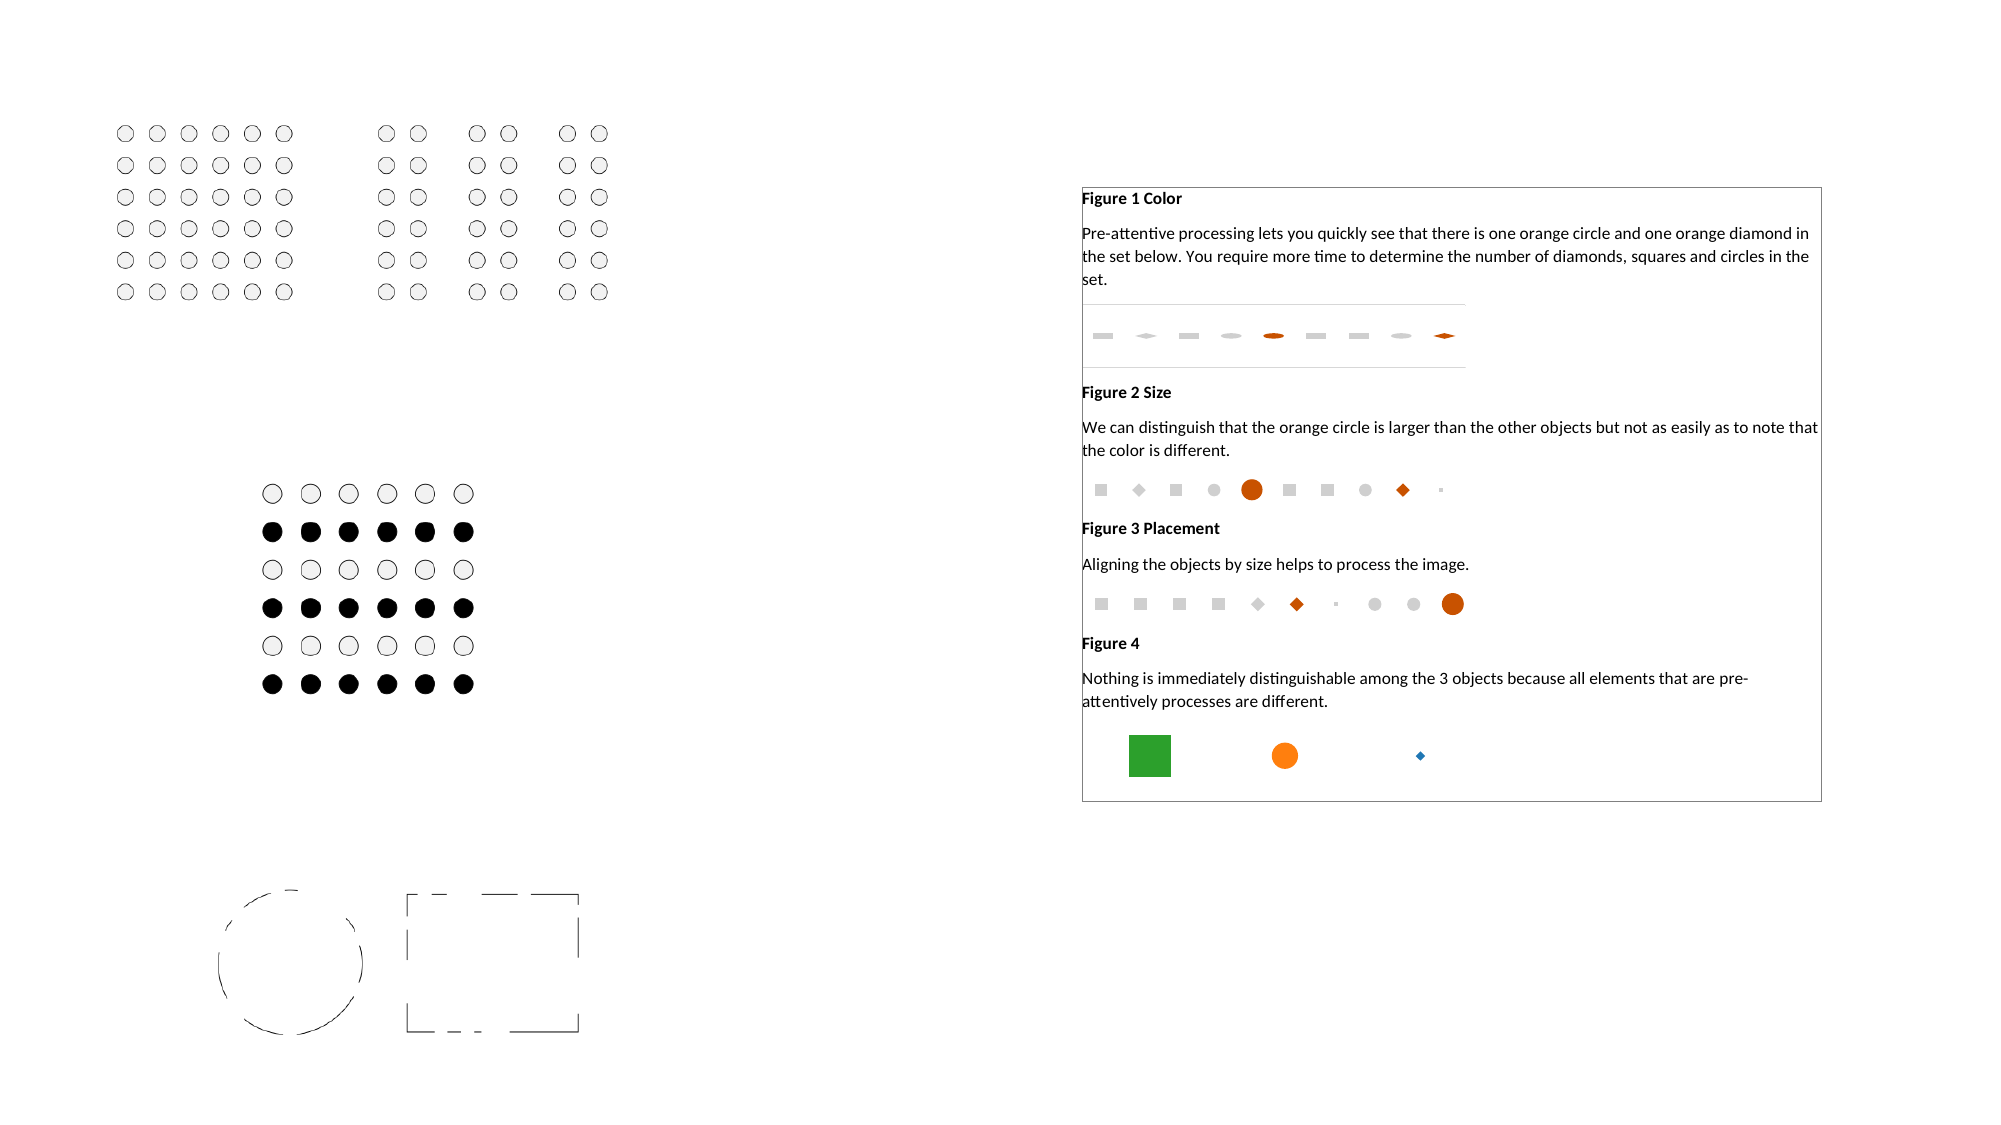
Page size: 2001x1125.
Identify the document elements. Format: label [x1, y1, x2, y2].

picture [76, 93, 647, 332]
picture [1082, 187, 1822, 802]
picture [223, 444, 512, 733]
picture [183, 844, 613, 1079]
